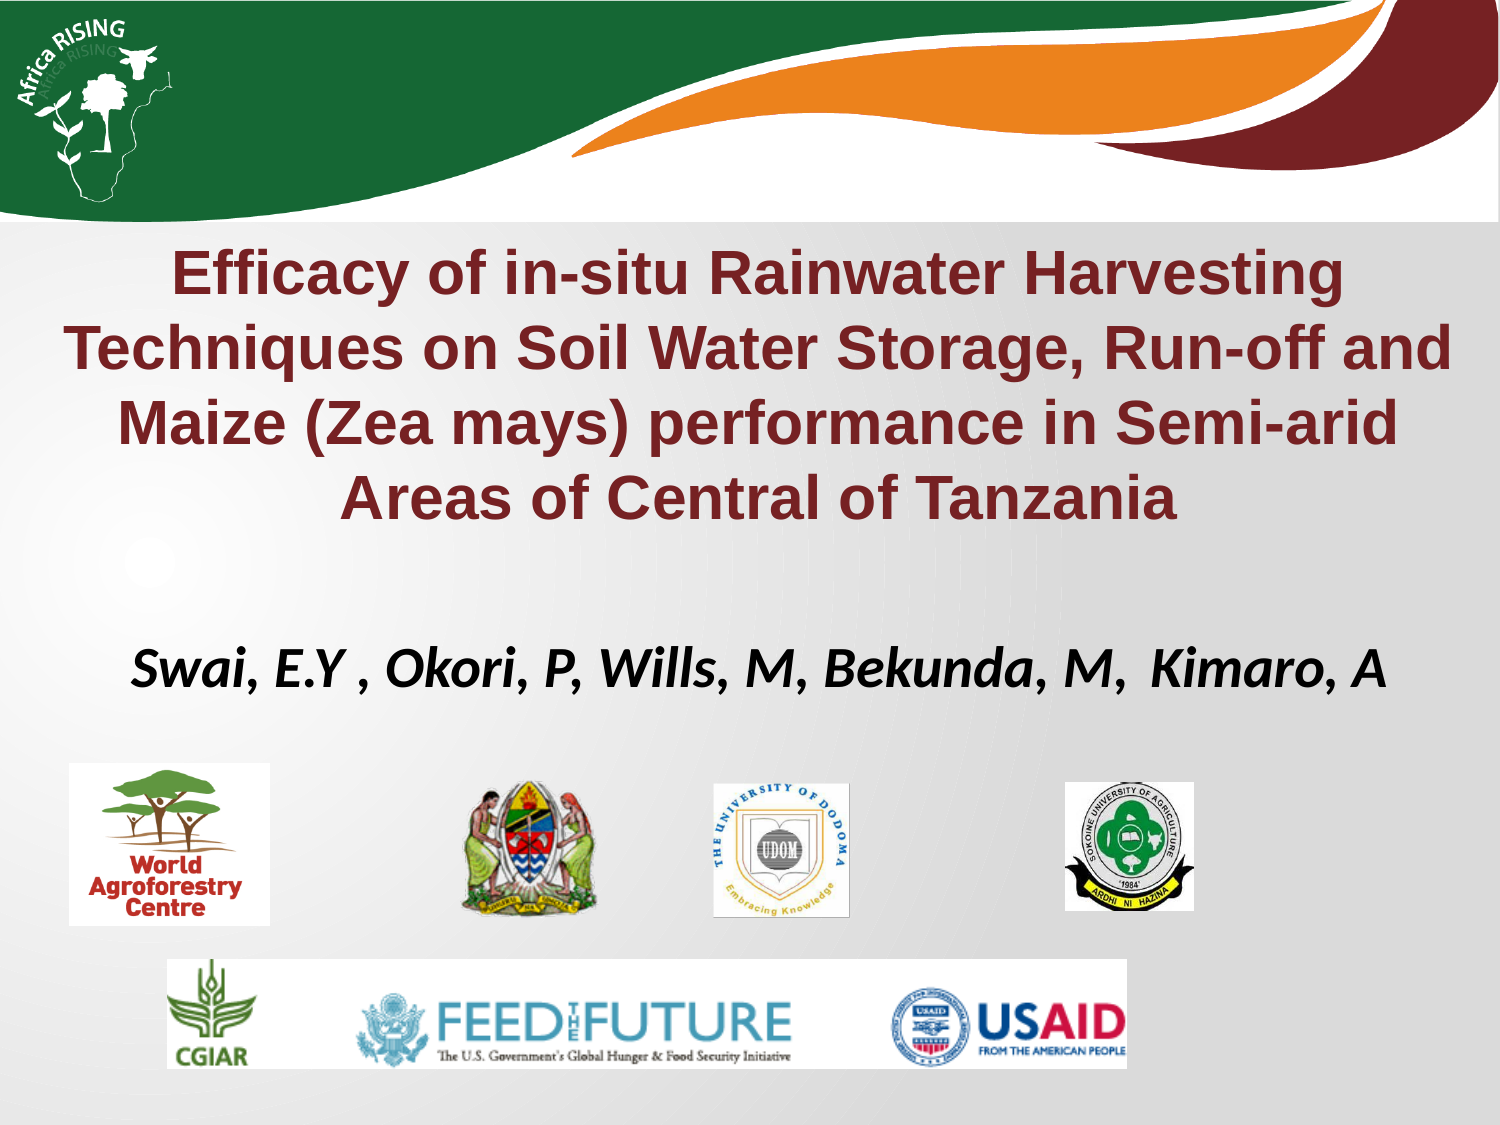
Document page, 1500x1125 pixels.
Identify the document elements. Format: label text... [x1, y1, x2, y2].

picture [460, 779, 599, 918]
list Efficacy of in-situ Rainwater Harvesting Techniques on Soil Water Storage, Run-off and Maize (Zea mays) performance in Semi-arid Areas of Central of Tanzania Swai, E.Y , Okori, P, Wills, M, Bekunda, M, Kimaro, A [0, 224, 1500, 600]
picture [68, 762, 270, 927]
picture [1064, 781, 1195, 912]
picture [166, 958, 1128, 1070]
picture [711, 781, 851, 918]
picture [0, 0, 1499, 222]
